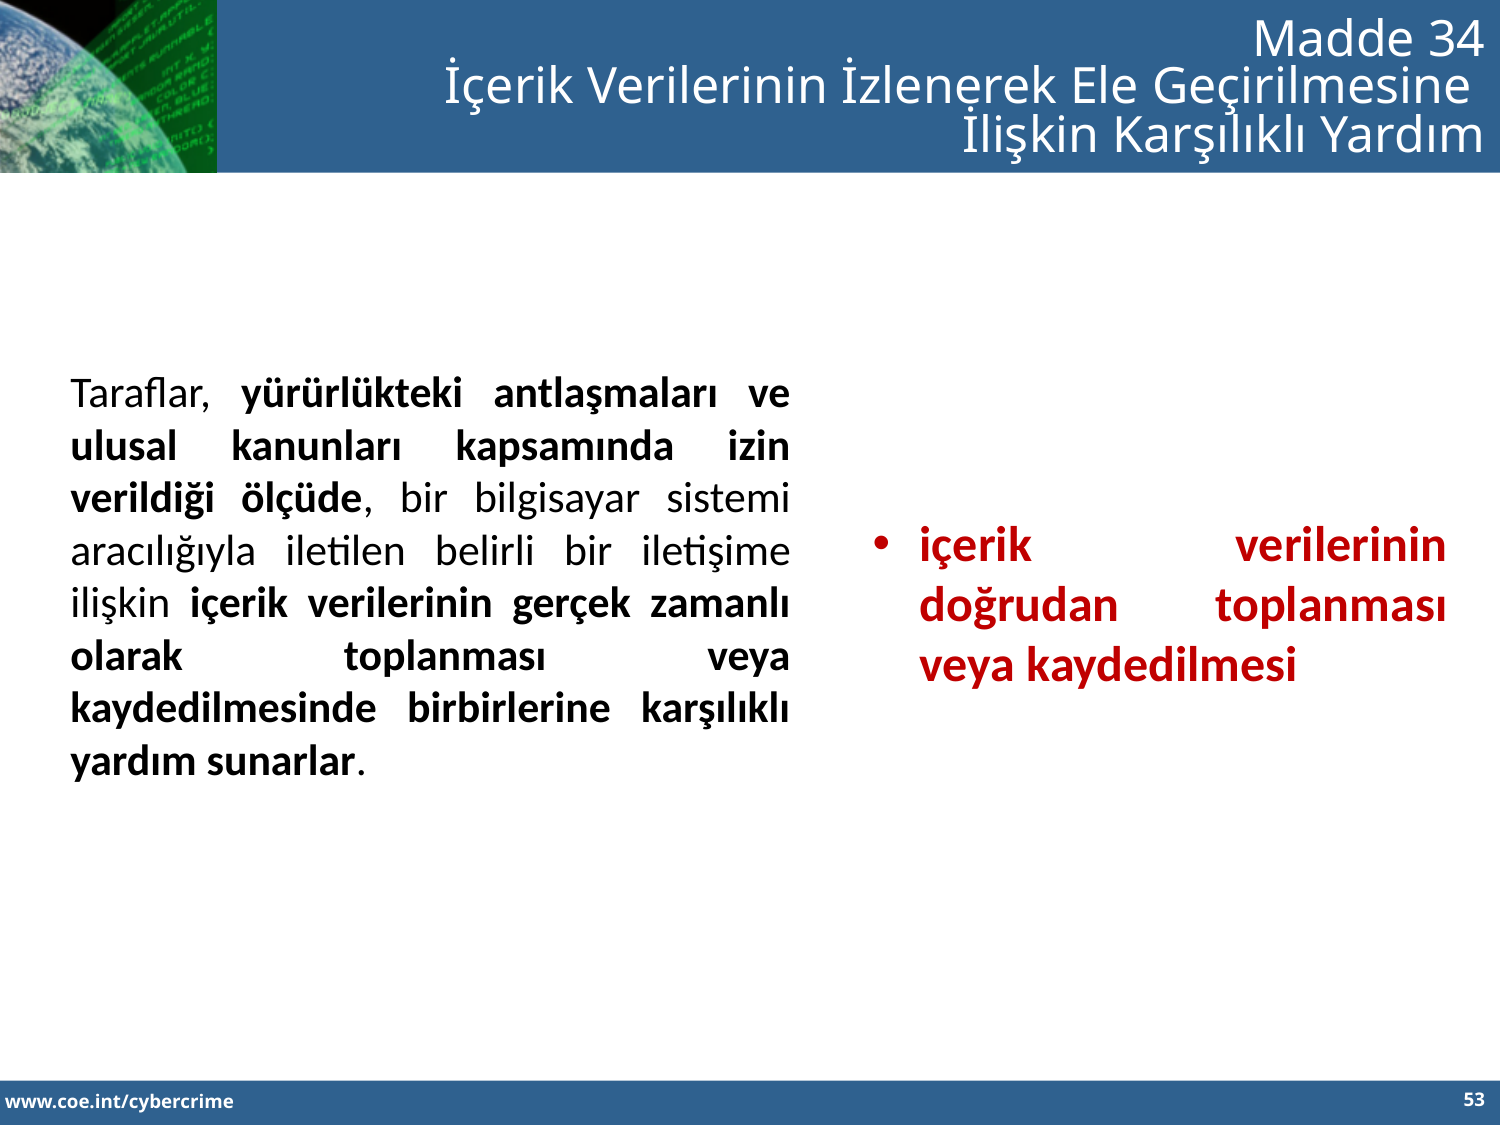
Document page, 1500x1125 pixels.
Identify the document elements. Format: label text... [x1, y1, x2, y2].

slide_number 53 [1149, 1079, 1500, 1125]
text_box içerik verilerinin doğrudan toplanması veya kaydedilmesi [858, 504, 1463, 700]
text_box Taraflar, yürürlükteki antlaşmaları ve ulusal kanunları kapsamında izin verildiği ölçüde, bir bilgisayar sistemi aracılığıyla iletilen belirli bir iletişime ilişkin içerik verilerinin gerçek zamanlı olarak toplanması veya kaydedilmesinde birbirlerine karşılıklı yardım sunarlar. [55, 356, 806, 792]
text_box Madde 34 İçerik Verilerinin İzlenerek Ele Geçirilmesine İlişkin Karşılıklı Yardım [332, 13, 1500, 166]
picture [0, 1, 217, 173]
